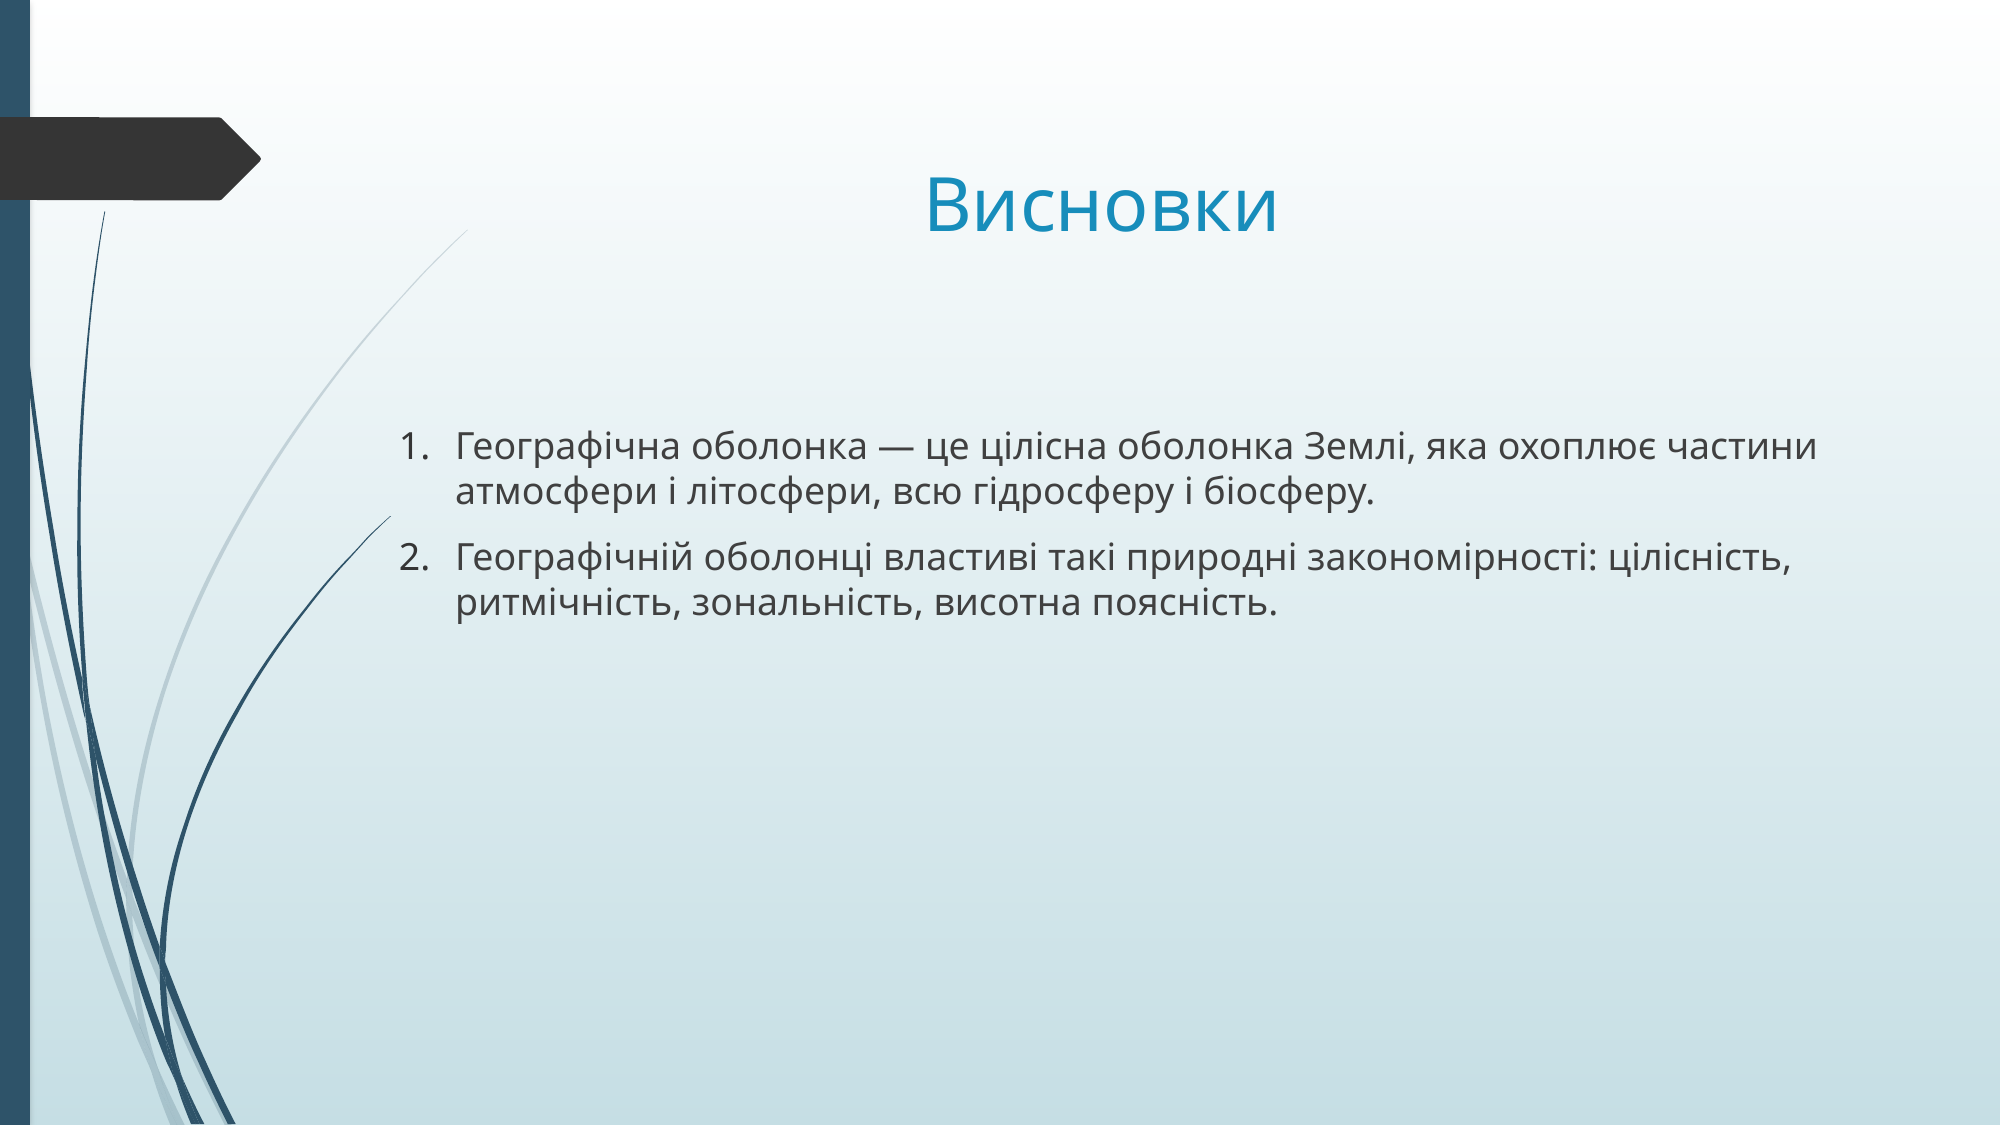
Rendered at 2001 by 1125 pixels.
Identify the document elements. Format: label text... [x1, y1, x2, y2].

title Висновки [370, 148, 1833, 359]
list Географічна оболонка — це цілісна оболонка Землі, яка охоплює частини атмосфери і літосфери, всю гідросферу і біосферу. Географічній оболонці властиві такі природні закономірності: цілісність, рит­мічність, зональність, висотна поясність. [383, 414, 1847, 825]
